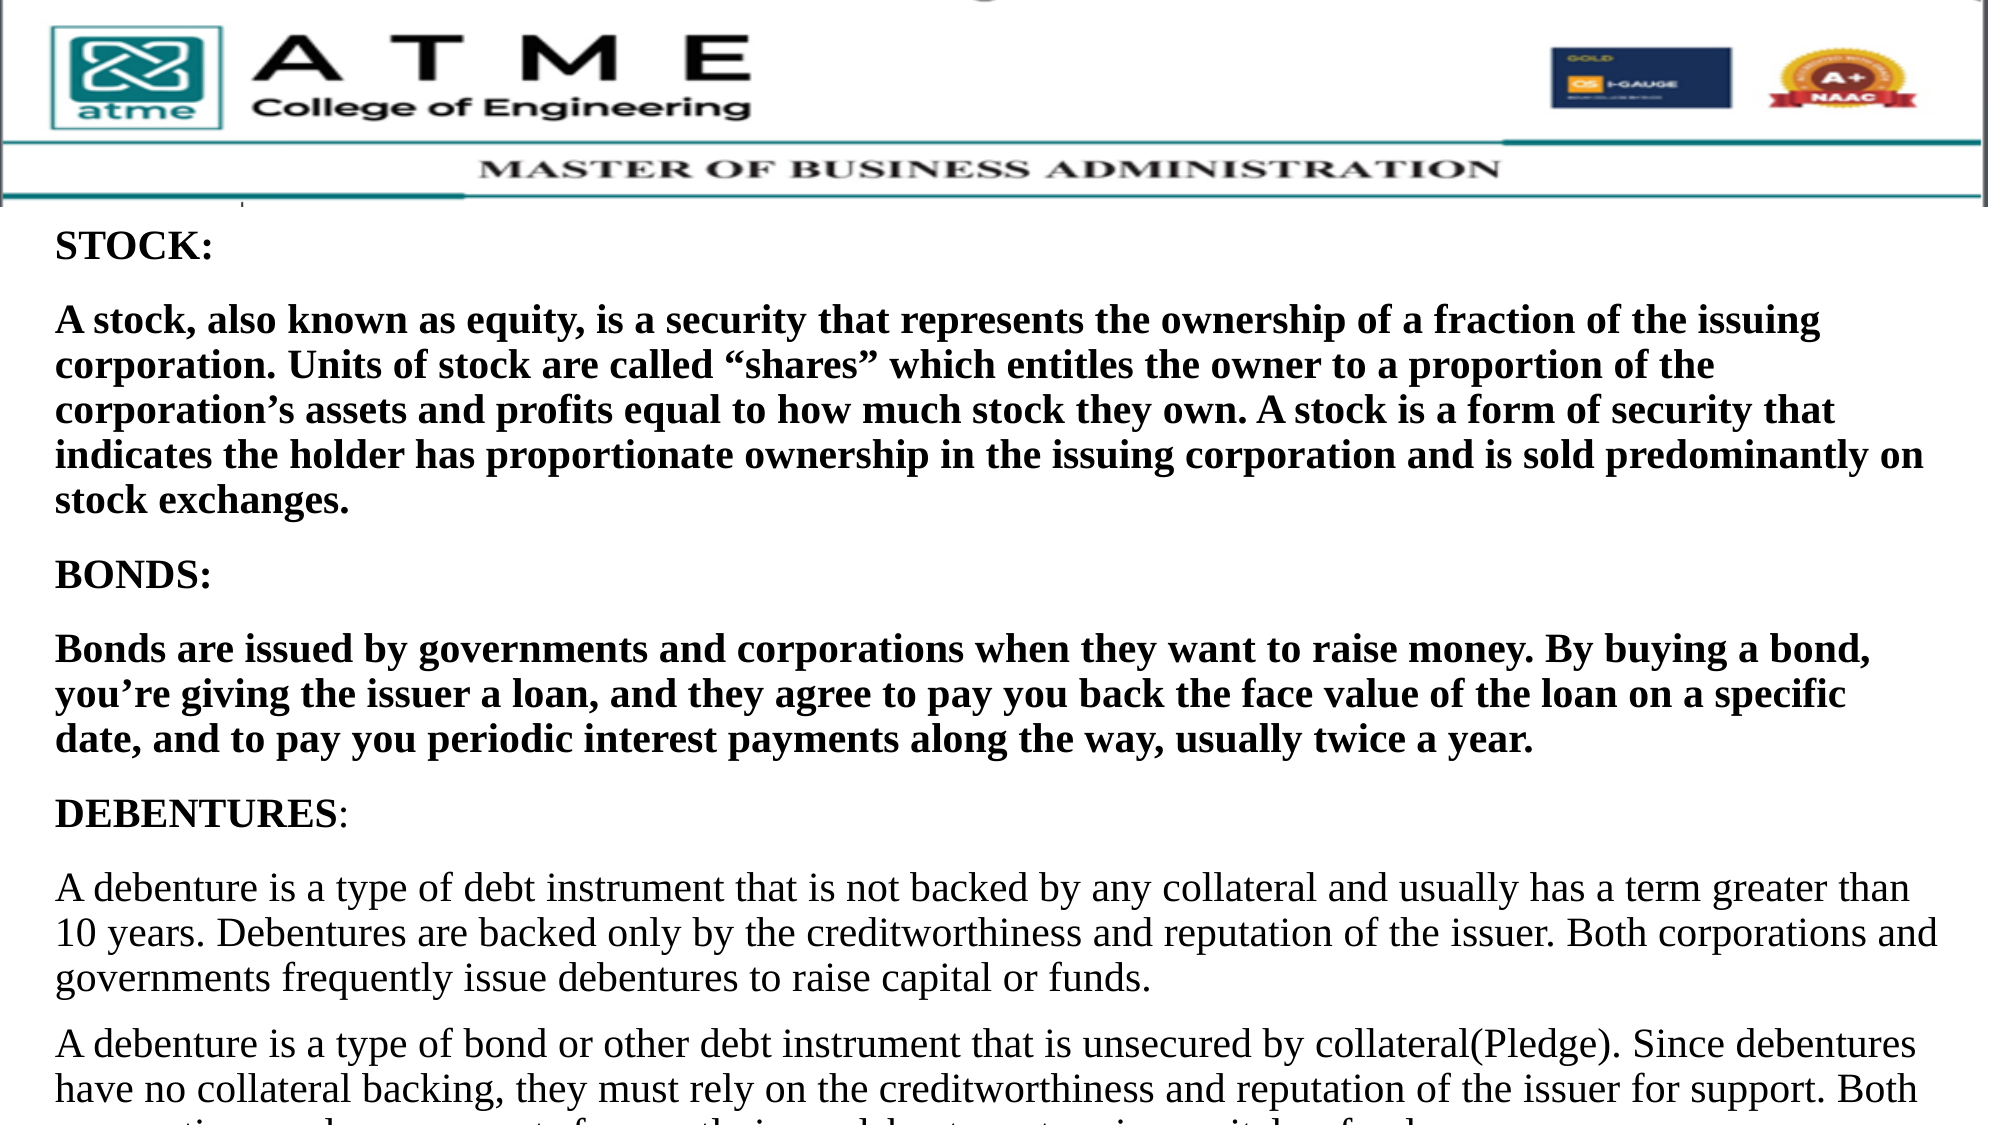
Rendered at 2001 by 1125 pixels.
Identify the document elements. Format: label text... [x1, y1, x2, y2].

picture [0, 0, 1988, 207]
list STOCK: A stock, also known as equity, is a security that represents the ownership of a fraction of the issuing corporation. Units of stock are called “shares” which entitles the owner to a proportion of the corporation’s assets and profits equal to how much stock they own. A stock is a form of security that indicates the holder has proportionate ownership in the issuing corporation and is sold predominantly on stock exchanges. BONDS: Bonds are issued by governments and corporations when they want to raise money. By buying a bond, you’re giving the issuer a loan, and they agree to pay you back the face value of the loan on a specific date, and to pay you periodic interest payments along the way, usually twice a year. DEBENTURES: A debenture is a type of debt instrument that is not backed by any collateral and usually has a term greater than 10 years. Debentures are backed only by the creditworthiness and reputation of the issuer. Both corporations and governments frequently issue debentures to raise capital or funds. A debenture is a type of bond or other debt instrument that is unsecured by collateral(Pledge). Since debentures have no collateral backing, they must rely on the creditworthiness and reputation of the issuer for support. Both corporations and governments frequently issue debentures to raise capital or funds. [39, 215, 1960, 1085]
